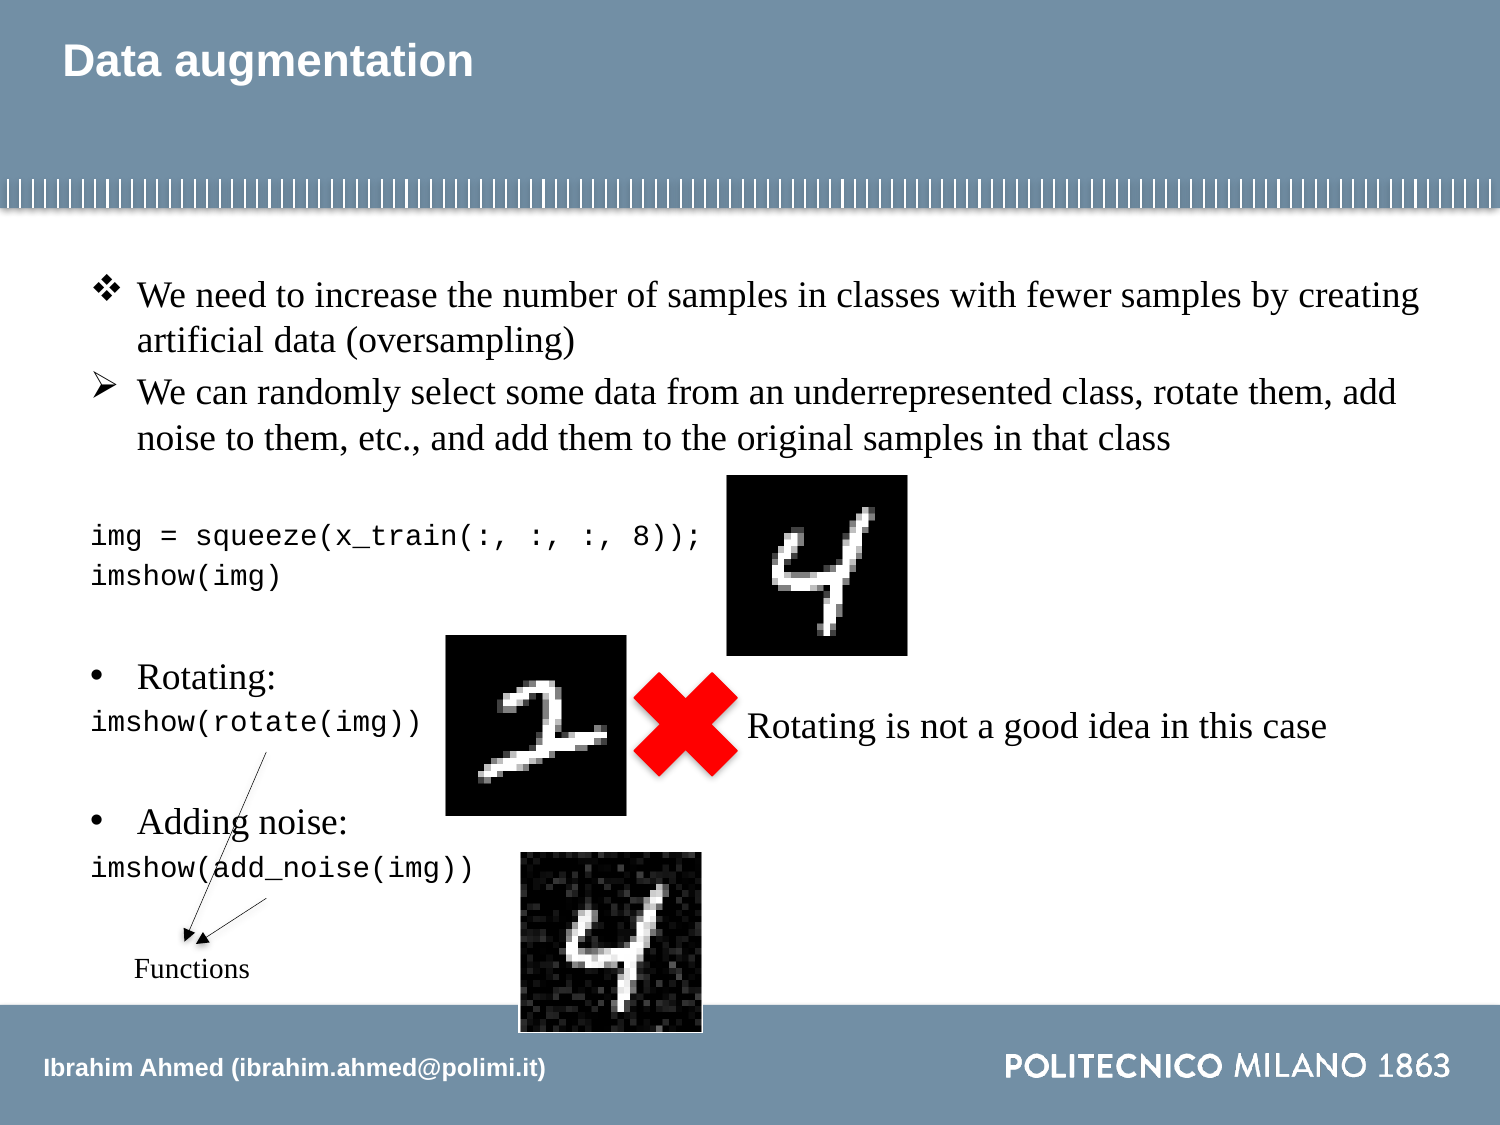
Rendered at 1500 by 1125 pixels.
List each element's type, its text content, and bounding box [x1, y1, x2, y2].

picture [999, 1041, 1456, 1089]
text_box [184, 751, 267, 942]
list We need to increase the number of samples in classes with fewer samples by creating artificial data (oversampling) We can randomly select some data from an underrepresented class, rotate them, add noise to them, etc., and add them to the original samples in that class img = squeeze(x_train(:, :, :, 8)); imshow(img) Rotating: imshow(rotate(img)) Adding noise: imshow(add_noise(img)) [75, 262, 1441, 1005]
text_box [195, 897, 267, 945]
text_box [633, 672, 735, 777]
picture [518, 849, 703, 1034]
text_box Functions [119, 941, 266, 992]
picture [443, 633, 628, 817]
title Data augmentation [47, 22, 1455, 161]
text_box Rotating is not a good idea in this case [732, 694, 1344, 754]
picture [724, 473, 909, 657]
